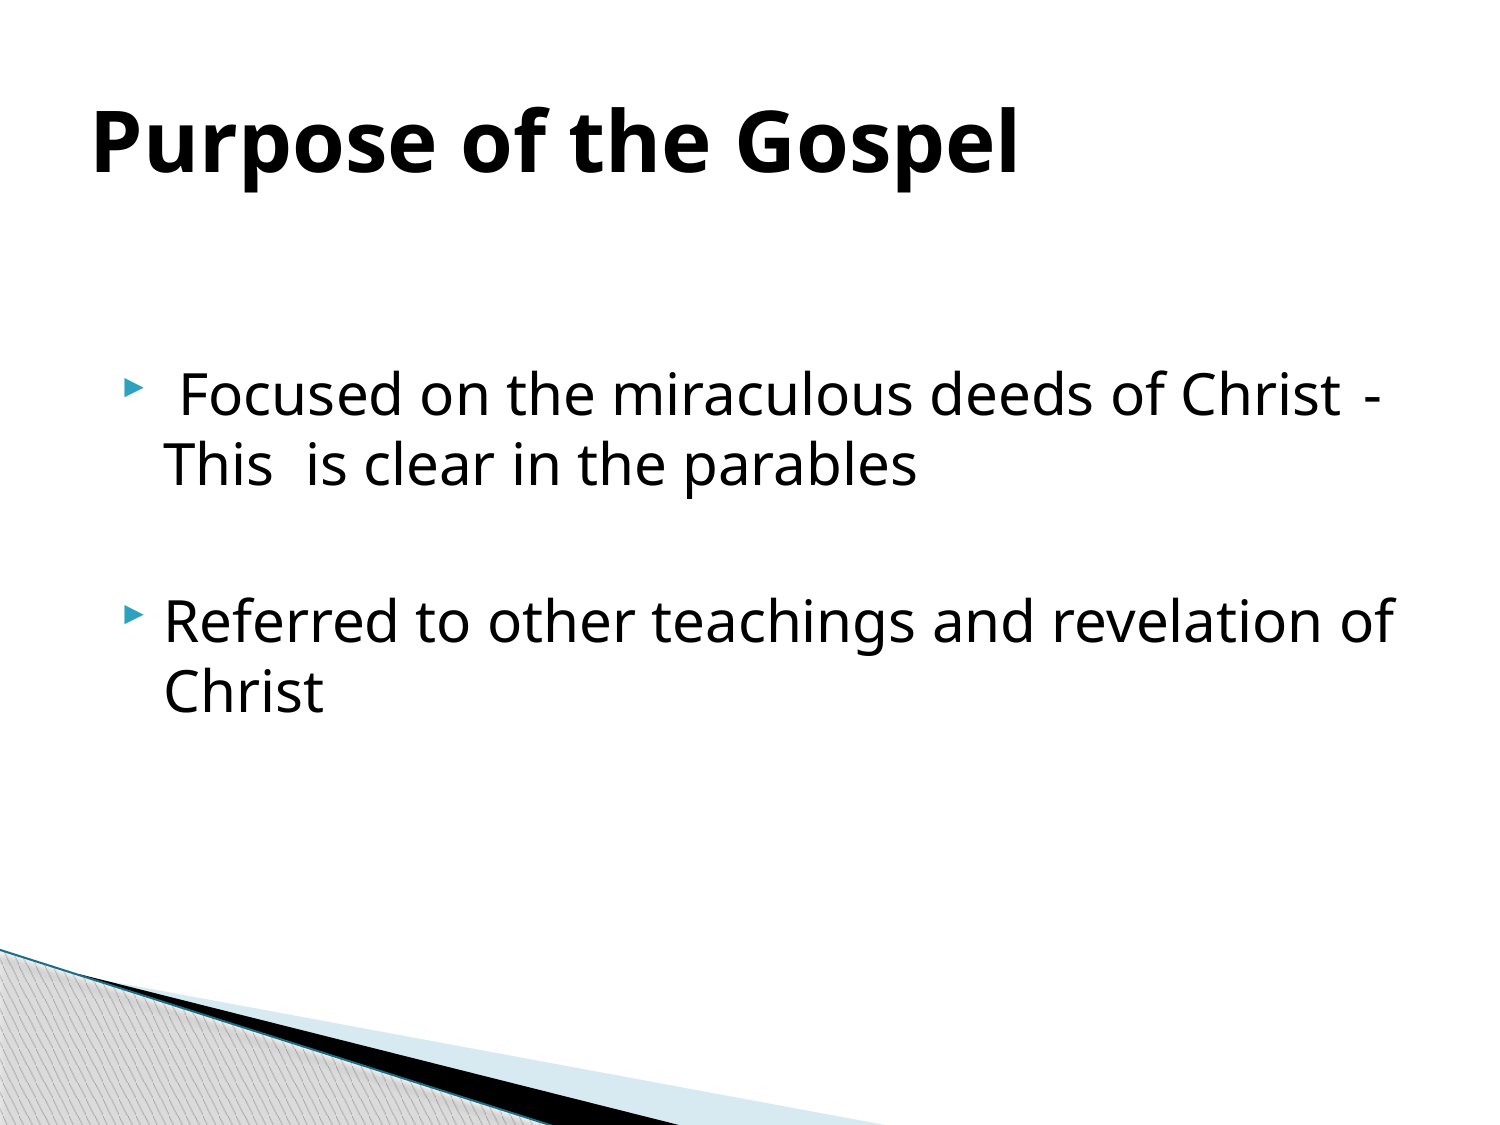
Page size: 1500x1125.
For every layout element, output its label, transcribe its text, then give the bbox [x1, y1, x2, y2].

list Focused on the miraculous deeds of Christ -This is clear in the parables Referred to other teachings and revelation of Christ [88, 349, 1439, 934]
title Purpose of the Gospel [75, 45, 1425, 233]
